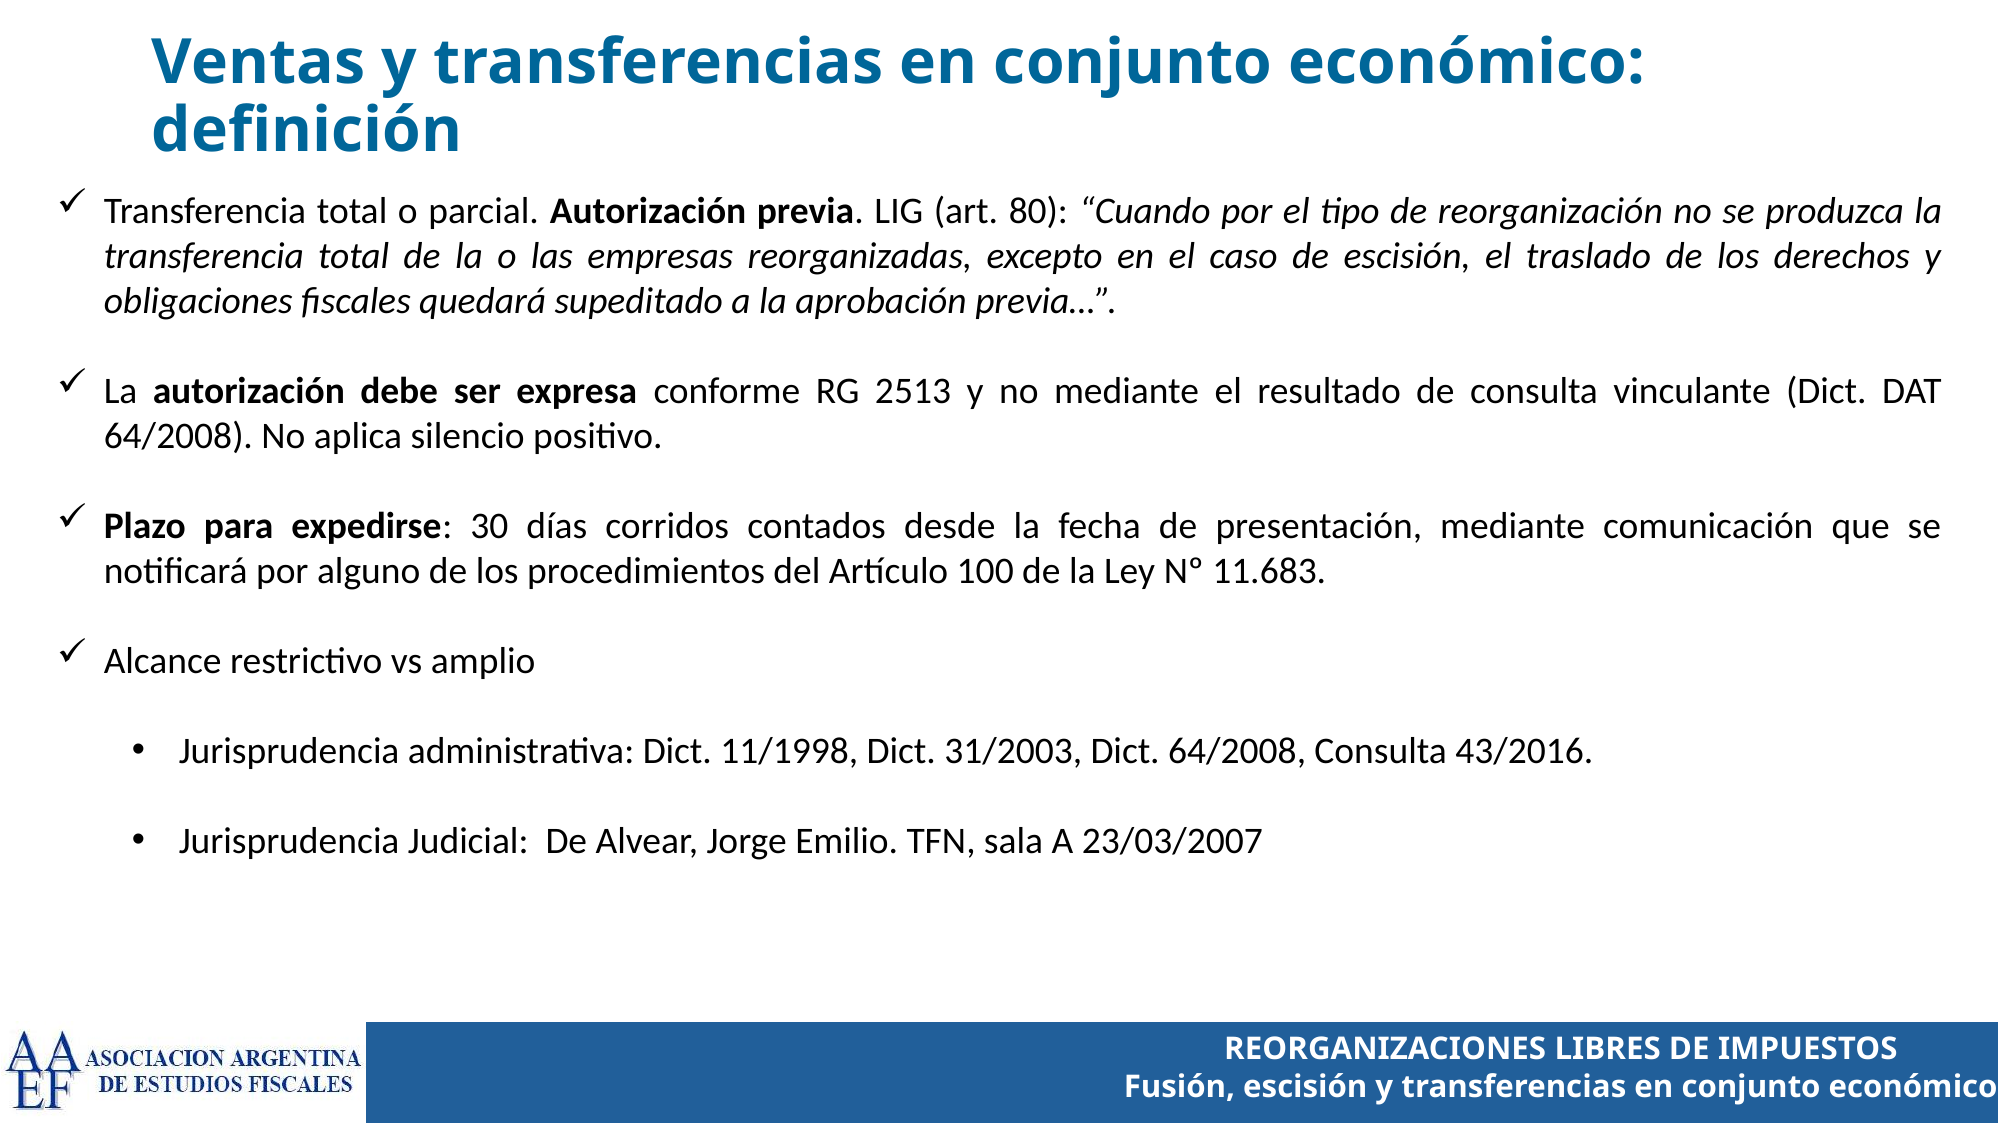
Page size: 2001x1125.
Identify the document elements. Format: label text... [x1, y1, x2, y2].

picture [1, 1020, 367, 1124]
text_box REORGANIZACIONES LIBRES DE IMPUESTOS Fusión, escisión y transferencias en conjunto económico [1067, 1021, 2000, 1112]
subtitle Transferencia total o parcial. Autorización previa. LIG (art. 80): “Cuando por el tipo de reorganización no se produzca la transferencia total de la o las empresas reorganizadas, excepto en el caso de escisión, el traslado de los derechos y obligaciones fiscales quedará supeditado a la aprobación previa…”. La autorización debe ser expresa conforme RG 2513 y no mediante el resultado de consulta vinculante (Dict. DAT 64/2008). No aplica silencio positivo. Plazo para expedirse: 30 días corridos contados desde la fecha de presentación, mediante comunicación que se notificará por alguno de los procedimientos del Artículo 100 de la Ley Nº 11.683. Alcance restrictivo vs amplio Jurisprudencia administrativa: Dict. 11/1998, Dict. 31/2003, Dict. 64/2008, Consulta 43/2016. Jurisprudencia Judicial: De Alvear, Jorge Emilio. TFN, sala A 23/03/2007 [41, 178, 1959, 869]
title Ventas y transferencias en conjunto económico: definición [136, 12, 1890, 173]
text_box [0, 1018, 2000, 1125]
